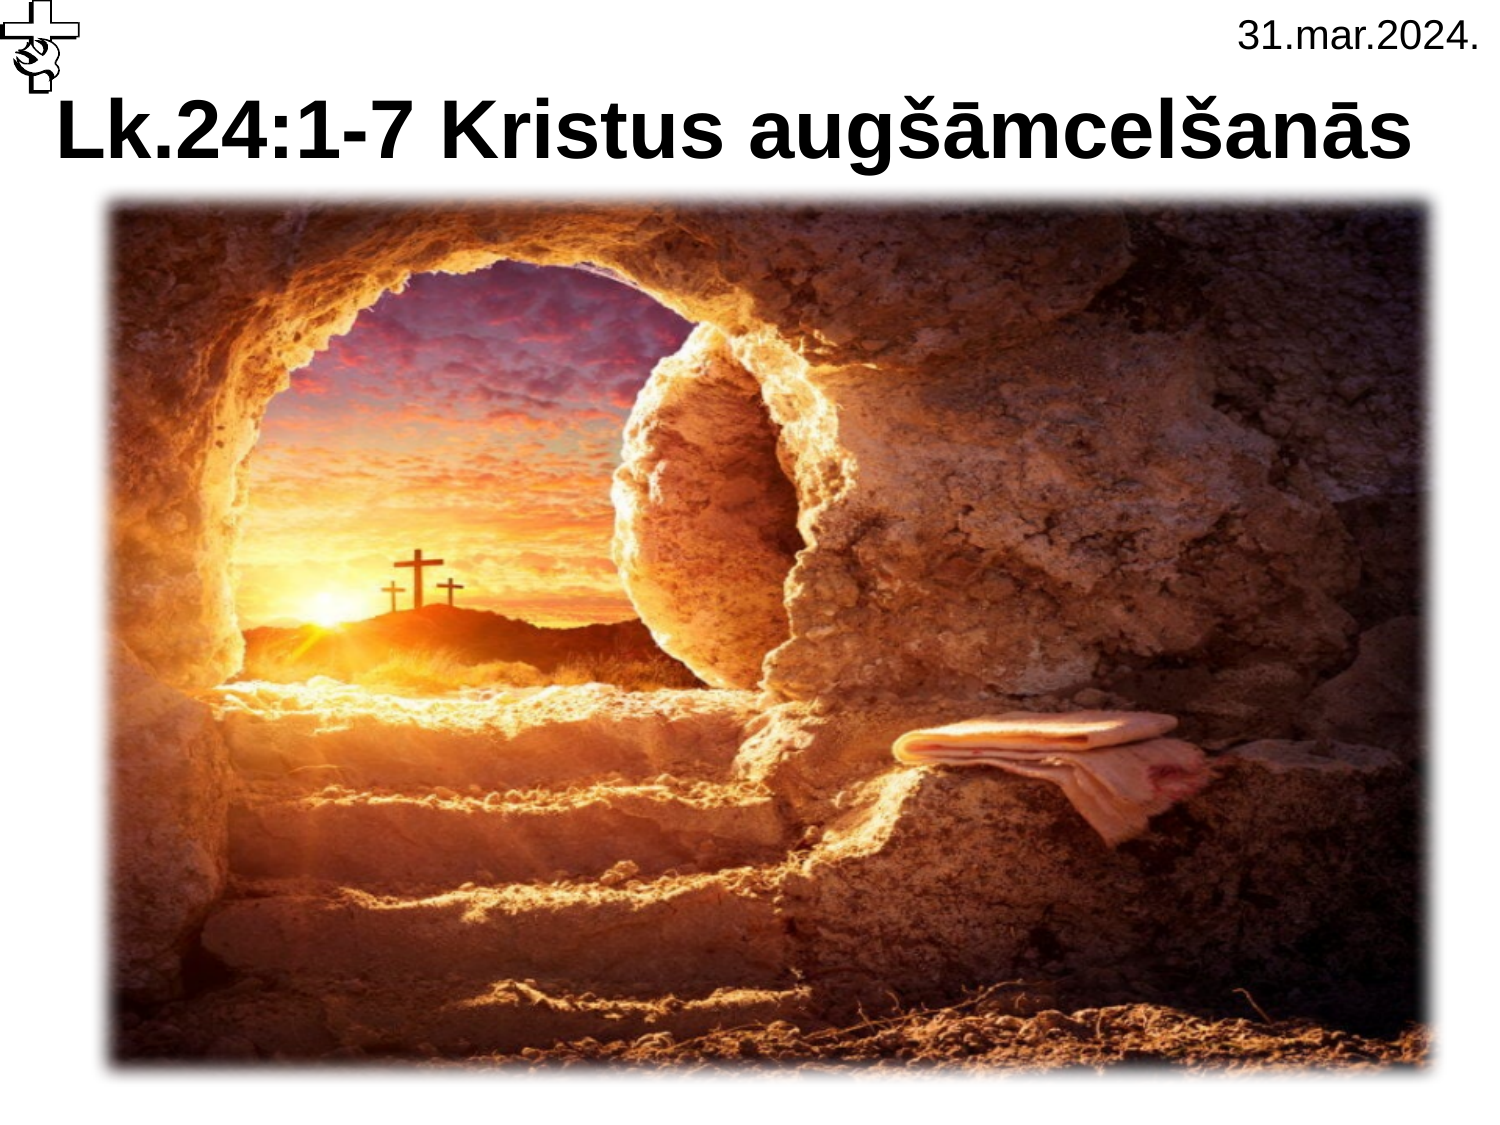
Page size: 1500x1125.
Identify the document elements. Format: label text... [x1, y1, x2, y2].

picture [91, 184, 1448, 1087]
title Lk.24:1-7 Kristus augšāmcelšanās [0, 54, 1500, 197]
picture [0, 0, 80, 94]
text_box 31.mar.2024. [1222, 0, 1500, 65]
